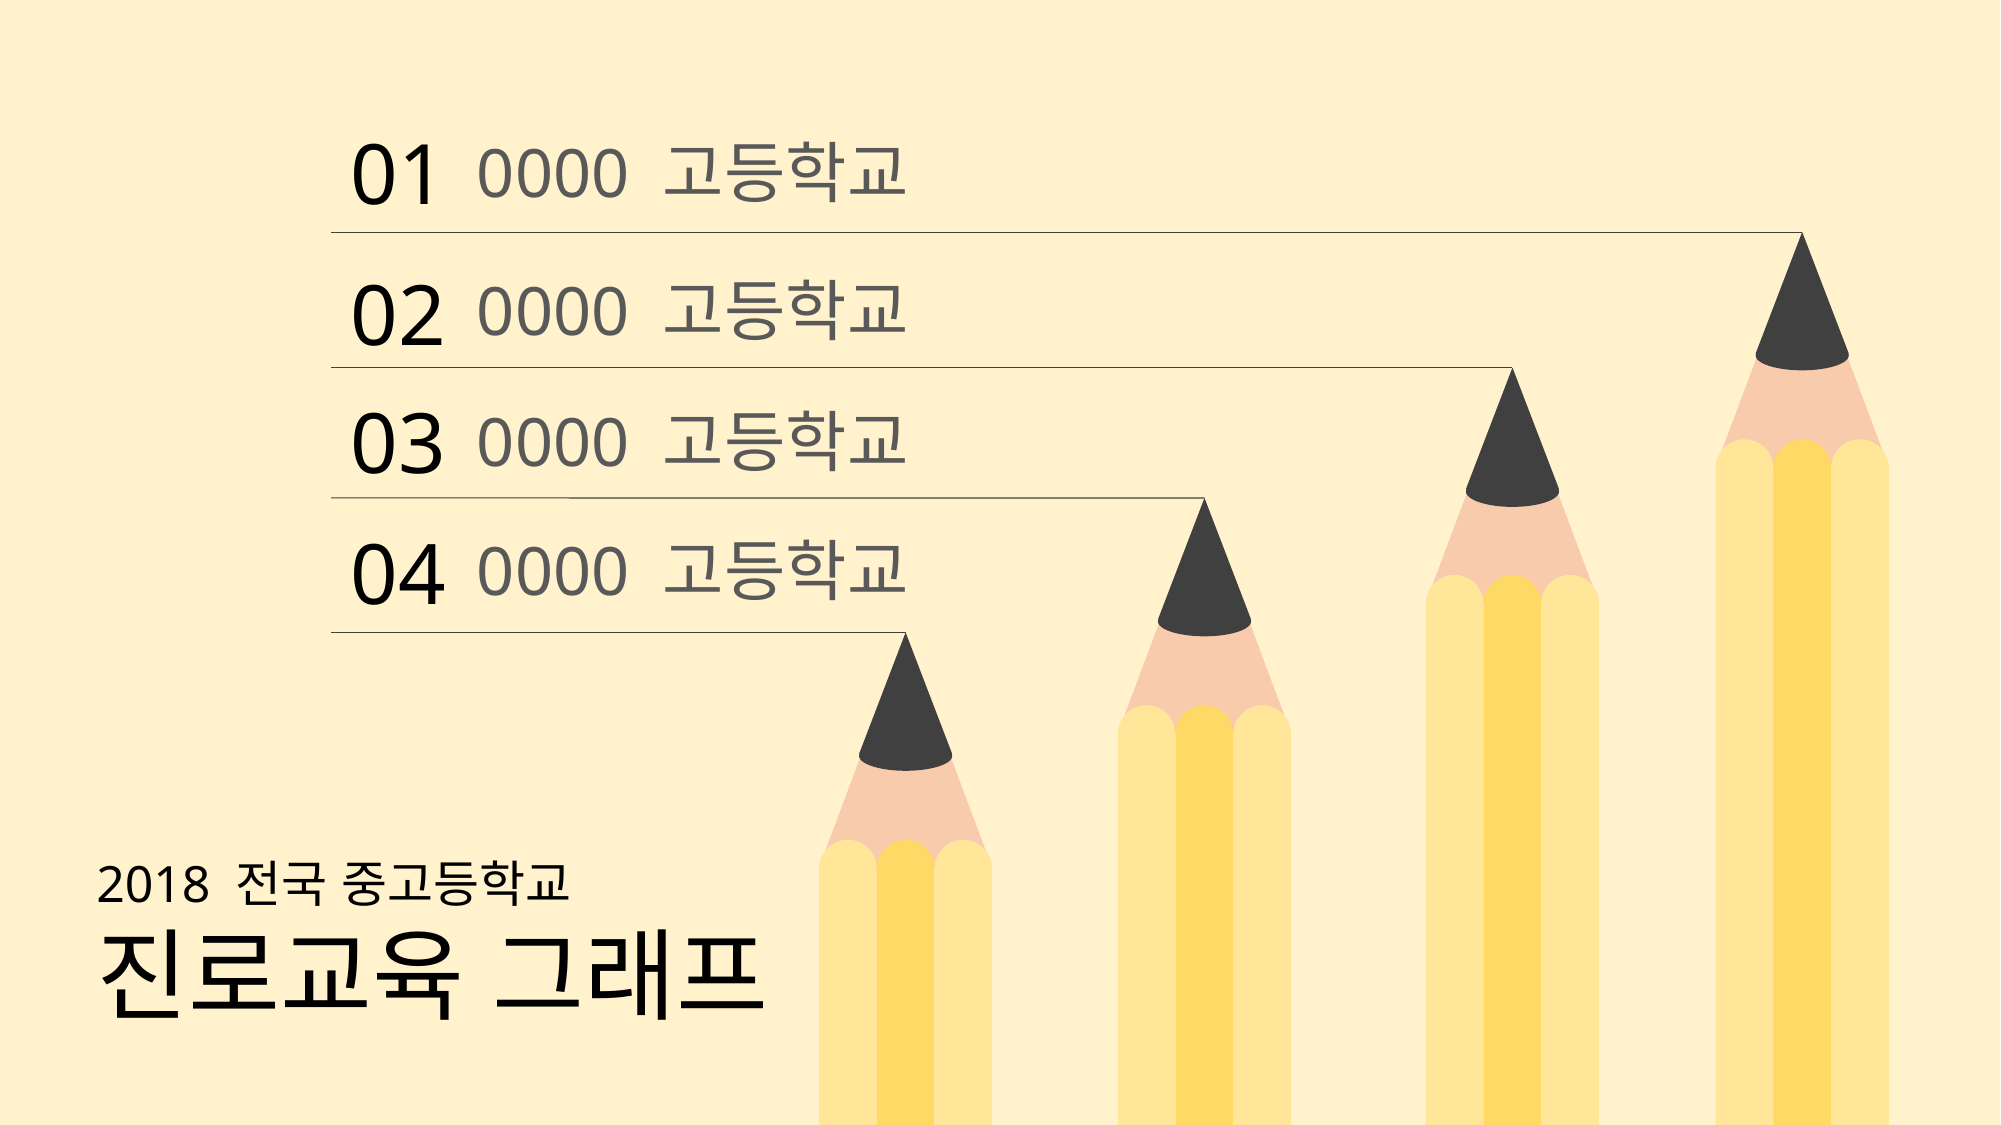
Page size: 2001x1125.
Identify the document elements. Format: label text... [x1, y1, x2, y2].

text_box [1715, 231, 1889, 1125]
text_box 03 [336, 382, 461, 497]
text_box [1117, 497, 1292, 1125]
text_box 02 [336, 254, 461, 367]
text_box 2018 전국 중고등학교 진로교육 그래프 [81, 845, 784, 1040]
text_box 0000 고등학교 [462, 123, 943, 219]
text_box 04 [336, 513, 461, 629]
text_box 0000 고등학교 [462, 392, 943, 488]
text_box 0000 고등학교 [462, 521, 943, 616]
text_box 01 [336, 113, 461, 229]
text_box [1425, 367, 1600, 1125]
text_box 0000 고등학교 [462, 261, 943, 357]
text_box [818, 632, 993, 1125]
